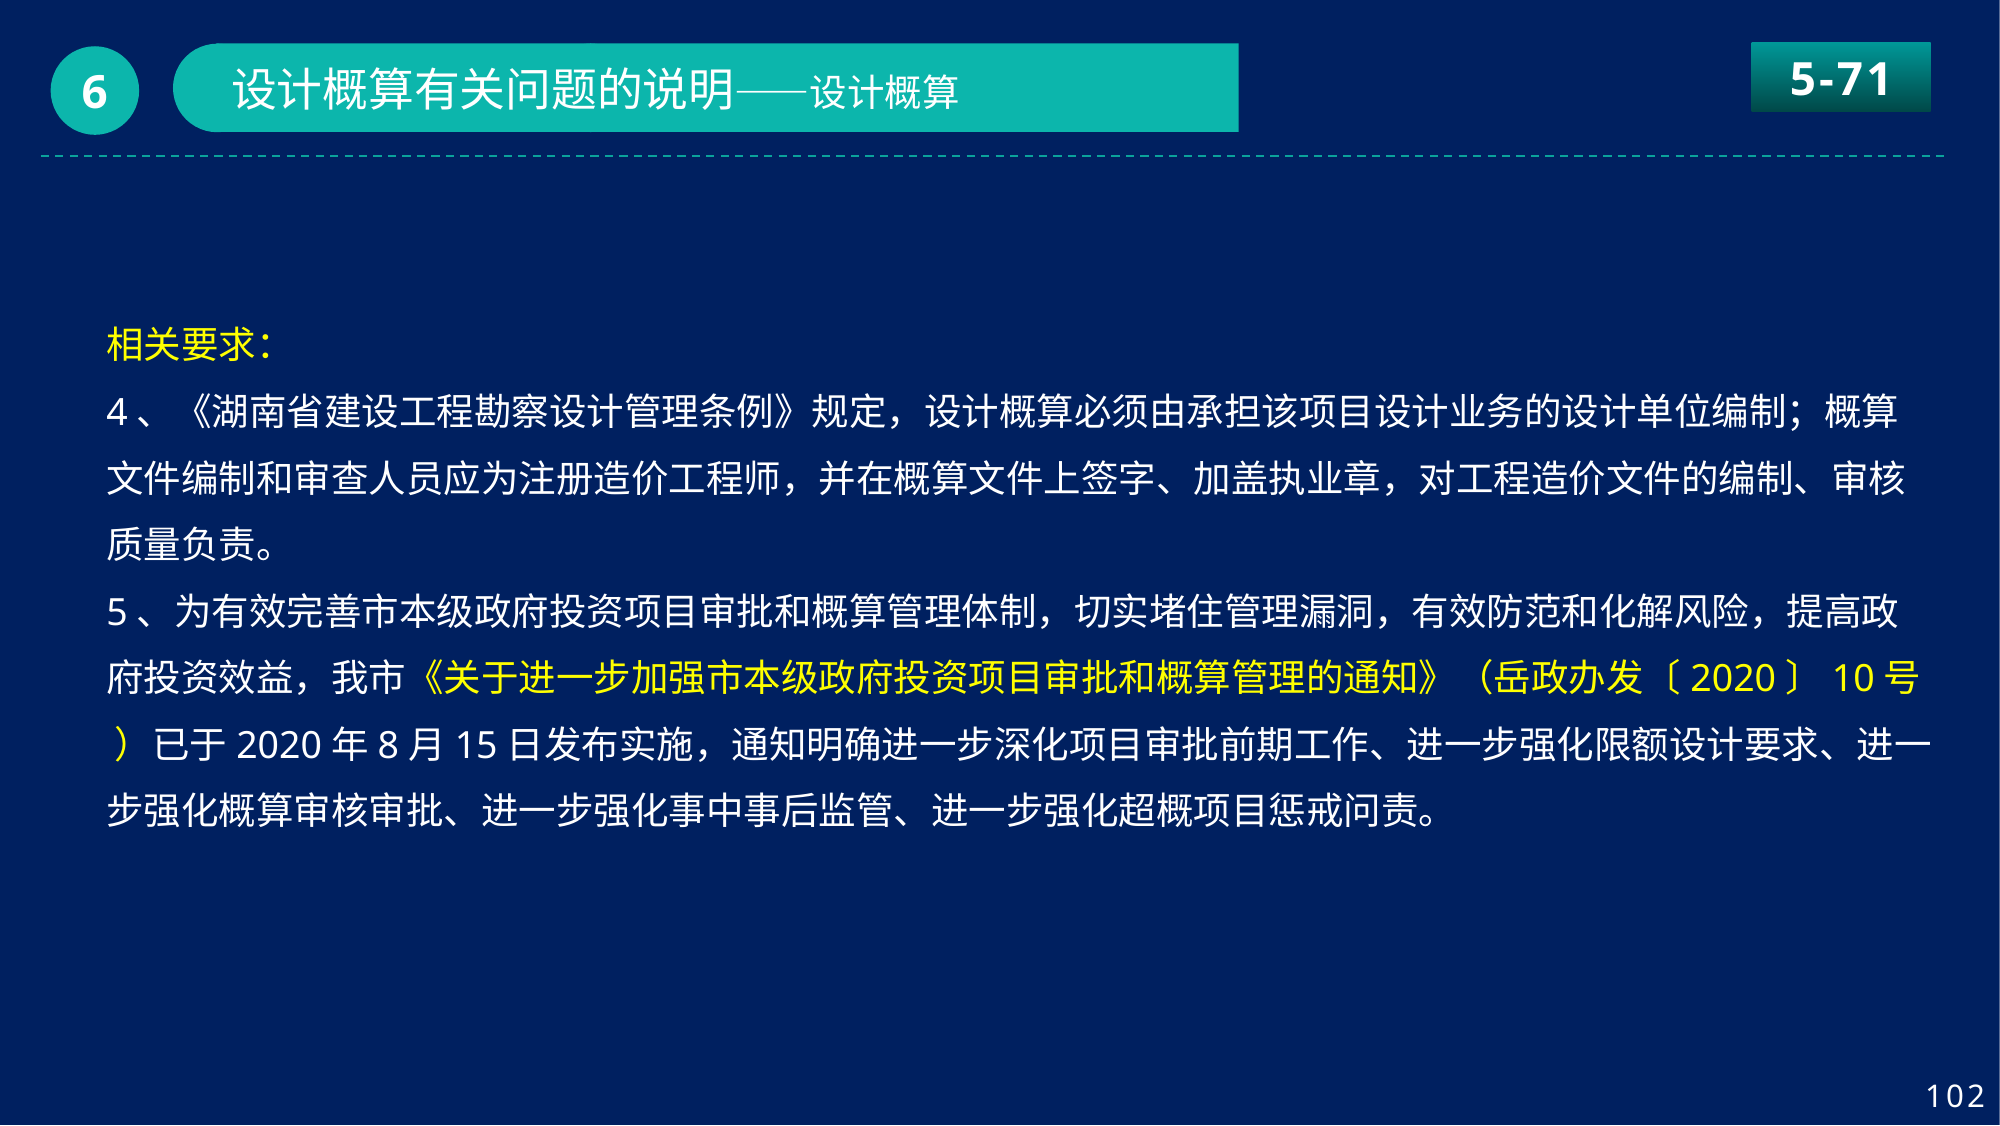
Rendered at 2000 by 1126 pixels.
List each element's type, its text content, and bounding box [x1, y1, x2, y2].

text_box 102 [1905, 1065, 2000, 1126]
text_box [40, 43, 1950, 157]
text_box 相关要求： 4、《湖南省建设工程勘察设计管理条例》规定，设计概算必须由承担该项目设计业务的设计单位编制；概算文件编制和审查人员应为注册造价工程师，并在概算文件上签字、加盖执业章，对工程造价文件的编制、审核质量负责。 5、为有效完善市本级政府投资项目审批和概算管理体制，切实堵住管理漏洞，有效防范和化解风险，提高政府投资效益，我市《关于进一步加强市本级政府投资项目审批和概算管理的通知》（岳政办发〔2020〕10号 ）已于2020年8月15日发布实施，通知明确进一步深化项目审批前期工作、进一步强化限额设计要求、进一步强化概算审核审批、进一步强化事中事后监管、进一步强化超概项目惩戒问责。 [92, 292, 1950, 885]
